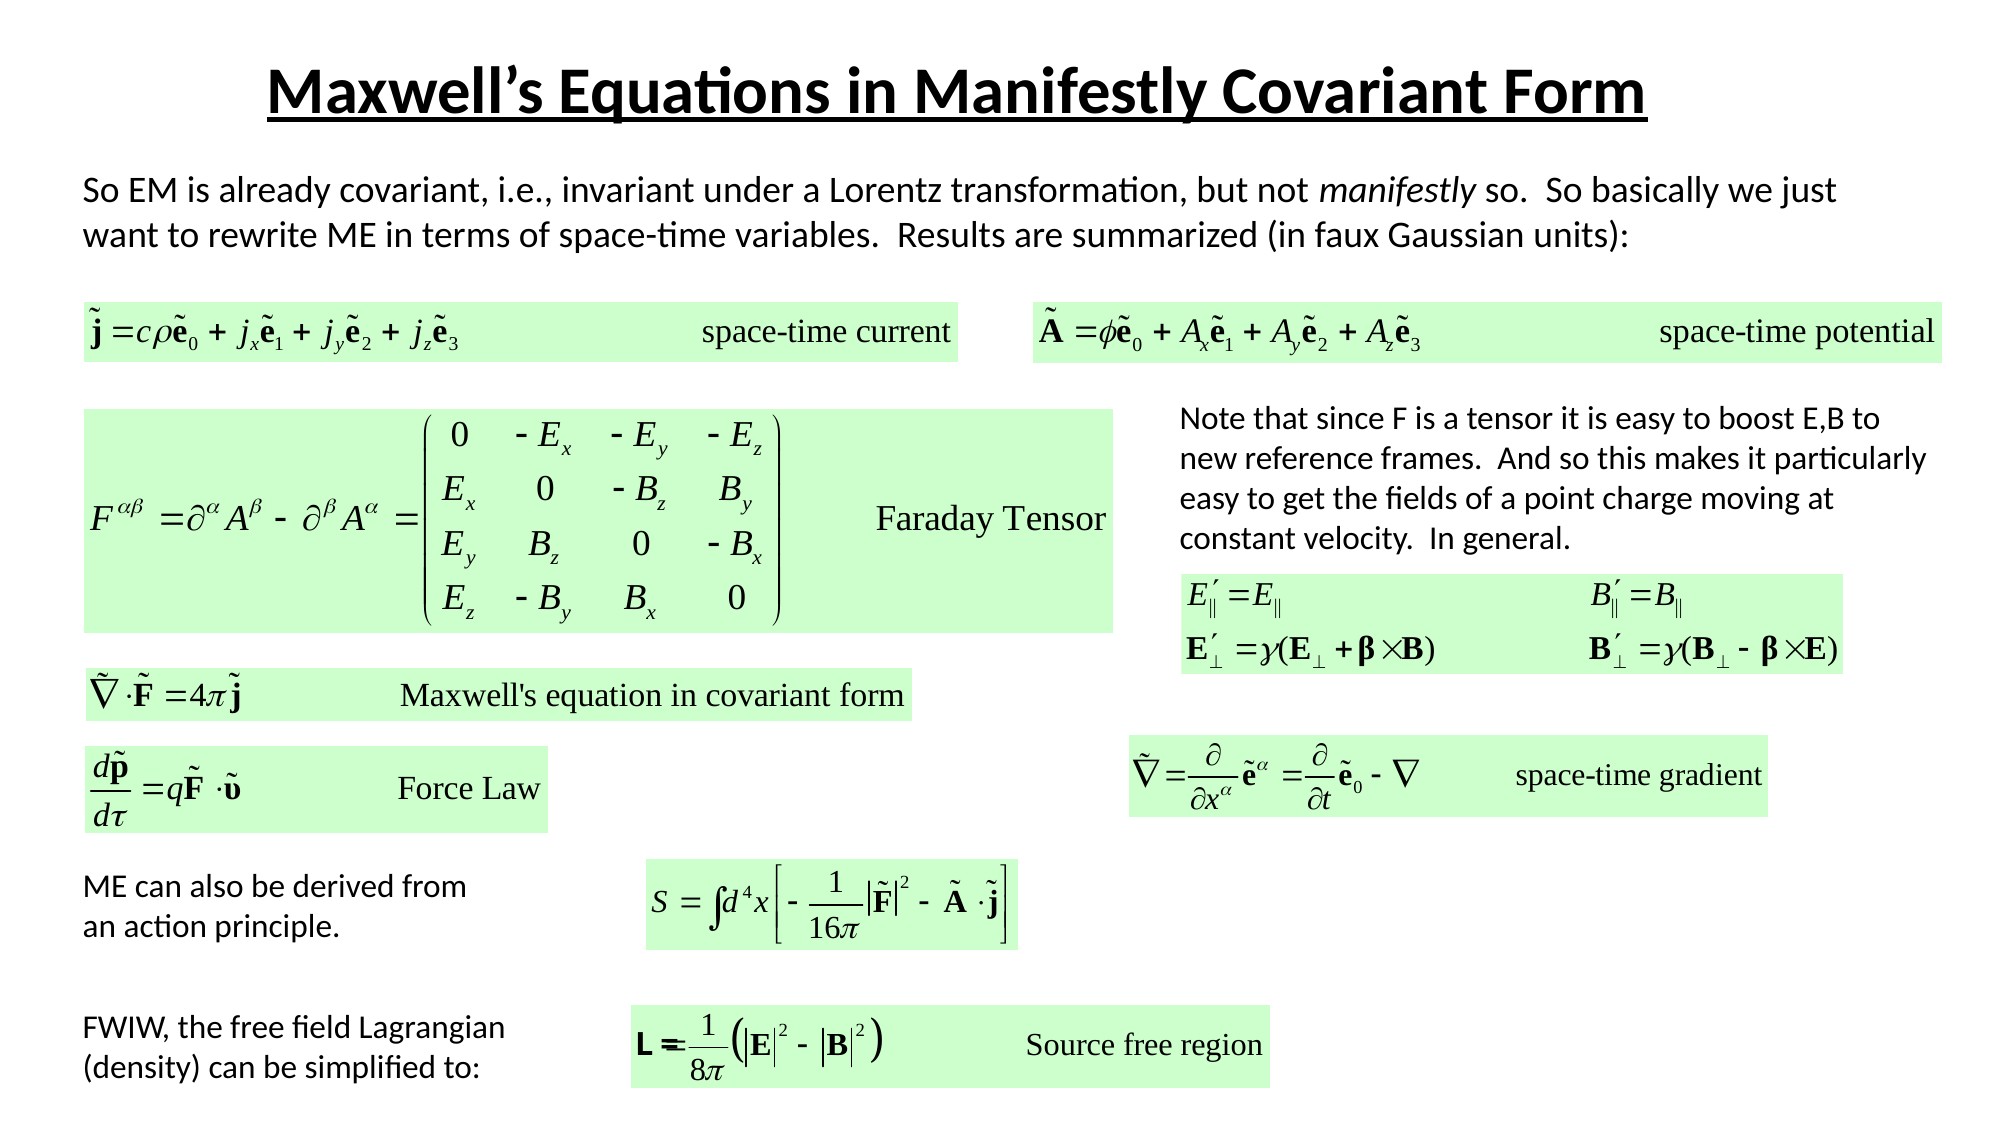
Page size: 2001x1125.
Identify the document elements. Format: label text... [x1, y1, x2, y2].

text_box So EM is already covariant, i.e., invariant under a Lorentz transformation, but not manifestly so. So basically we just want to rewrite ME in terms of space-time variables. Results are summarized (in faux Gaussian units): [67, 157, 1867, 263]
text_box Maxwell’s Equations in Manifestly Covariant Form [252, 48, 1726, 157]
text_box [85, 745, 548, 834]
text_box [1032, 302, 1943, 363]
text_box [1181, 573, 1843, 675]
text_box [646, 859, 1019, 951]
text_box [83, 302, 959, 362]
text_box FWIW, the free field Lagrangian (density) can be simplified to: [68, 998, 531, 1093]
text_box ME can also be derived from an action principle. [67, 856, 504, 952]
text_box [1129, 734, 1769, 817]
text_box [85, 667, 913, 721]
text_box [631, 1004, 1271, 1088]
text_box Note that since F is a tensor it is easy to boost E,B to new reference frames. And so this makes it particularly easy to get the fields of a point charge moving at constant velocity. In general. [1164, 389, 1957, 564]
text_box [83, 408, 1113, 634]
